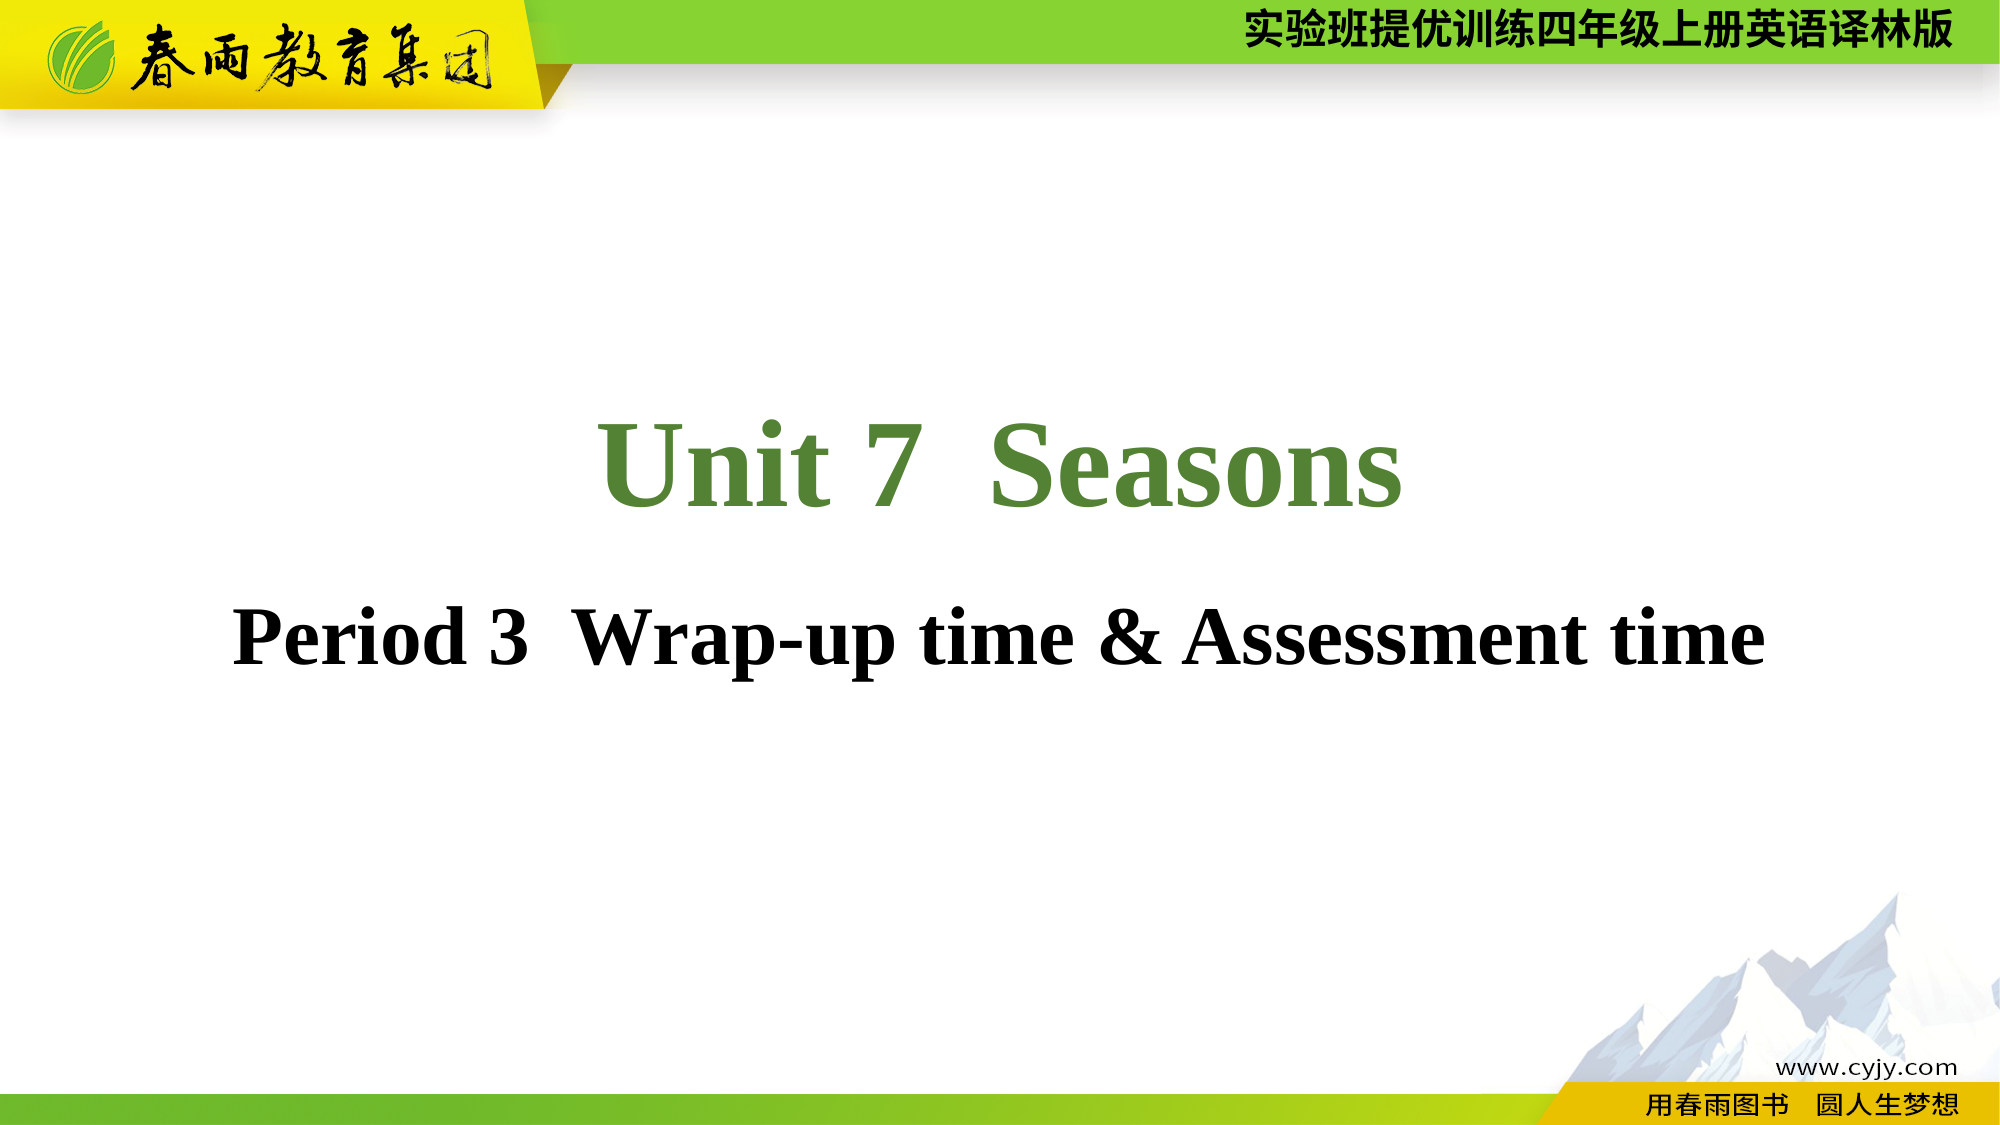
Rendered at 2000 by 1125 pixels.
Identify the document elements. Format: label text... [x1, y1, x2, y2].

picture [0, 689, 2000, 1125]
text_box Unit 7 Seasons Period 3 Wrap-up time & Assessment time [0, 298, 2000, 689]
picture [0, 0, 2000, 298]
